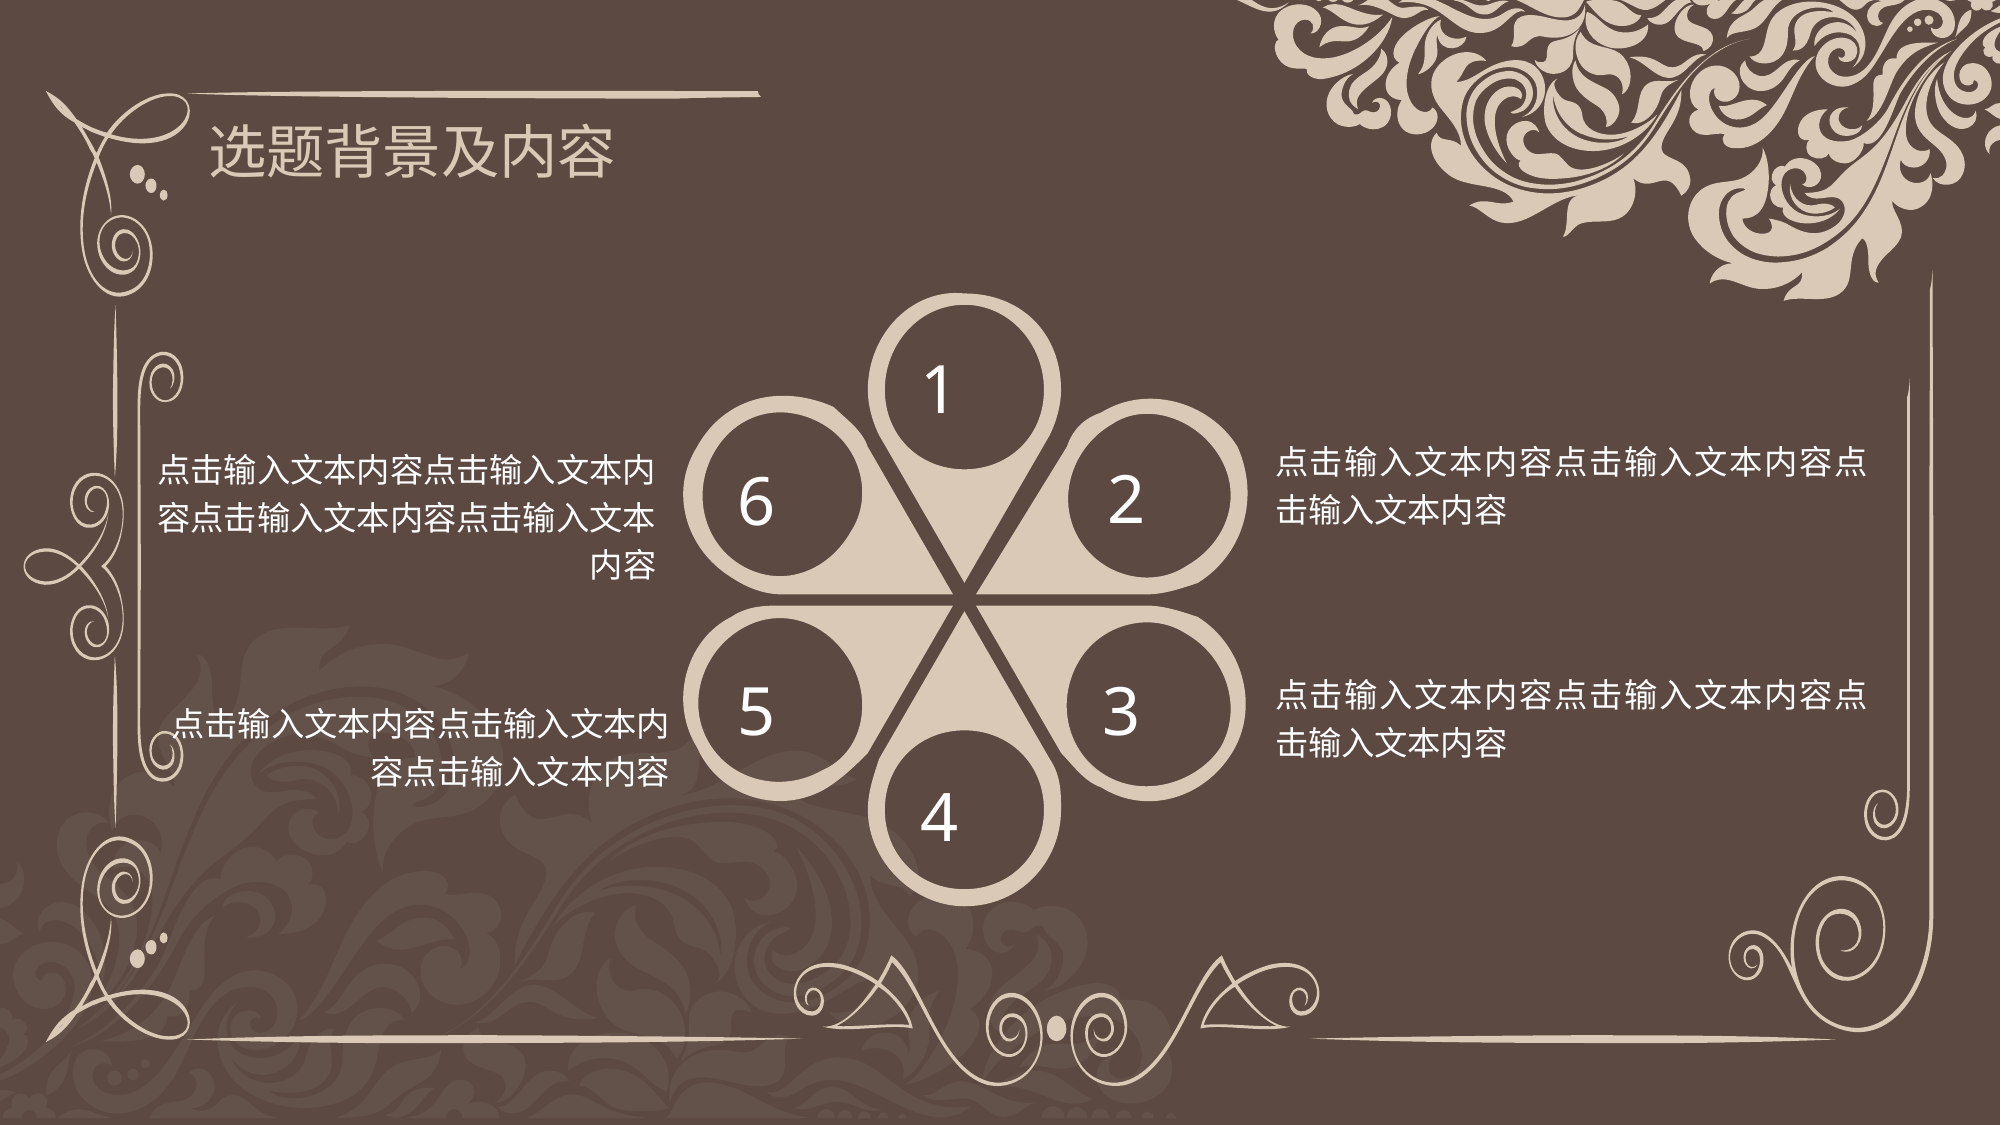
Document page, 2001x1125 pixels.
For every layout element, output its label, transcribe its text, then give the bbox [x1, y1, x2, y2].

text_box 选题背景及内容 [193, 107, 728, 193]
text_box 点击输入文本内容点击输入文本内容点击输入文本内容 [1261, 658, 1884, 770]
text_box 点击输入文本内容点击输入文本内容点击输入文本内容 [134, 687, 668, 799]
text_box 点击输入文本内容点击输入文本内容点击输入文本内容点击输入文本内容 [121, 433, 668, 592]
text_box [668, 287, 1261, 907]
text_box 点击输入文本内容点击输入文本内容点击输入文本内容 [1261, 425, 1884, 537]
